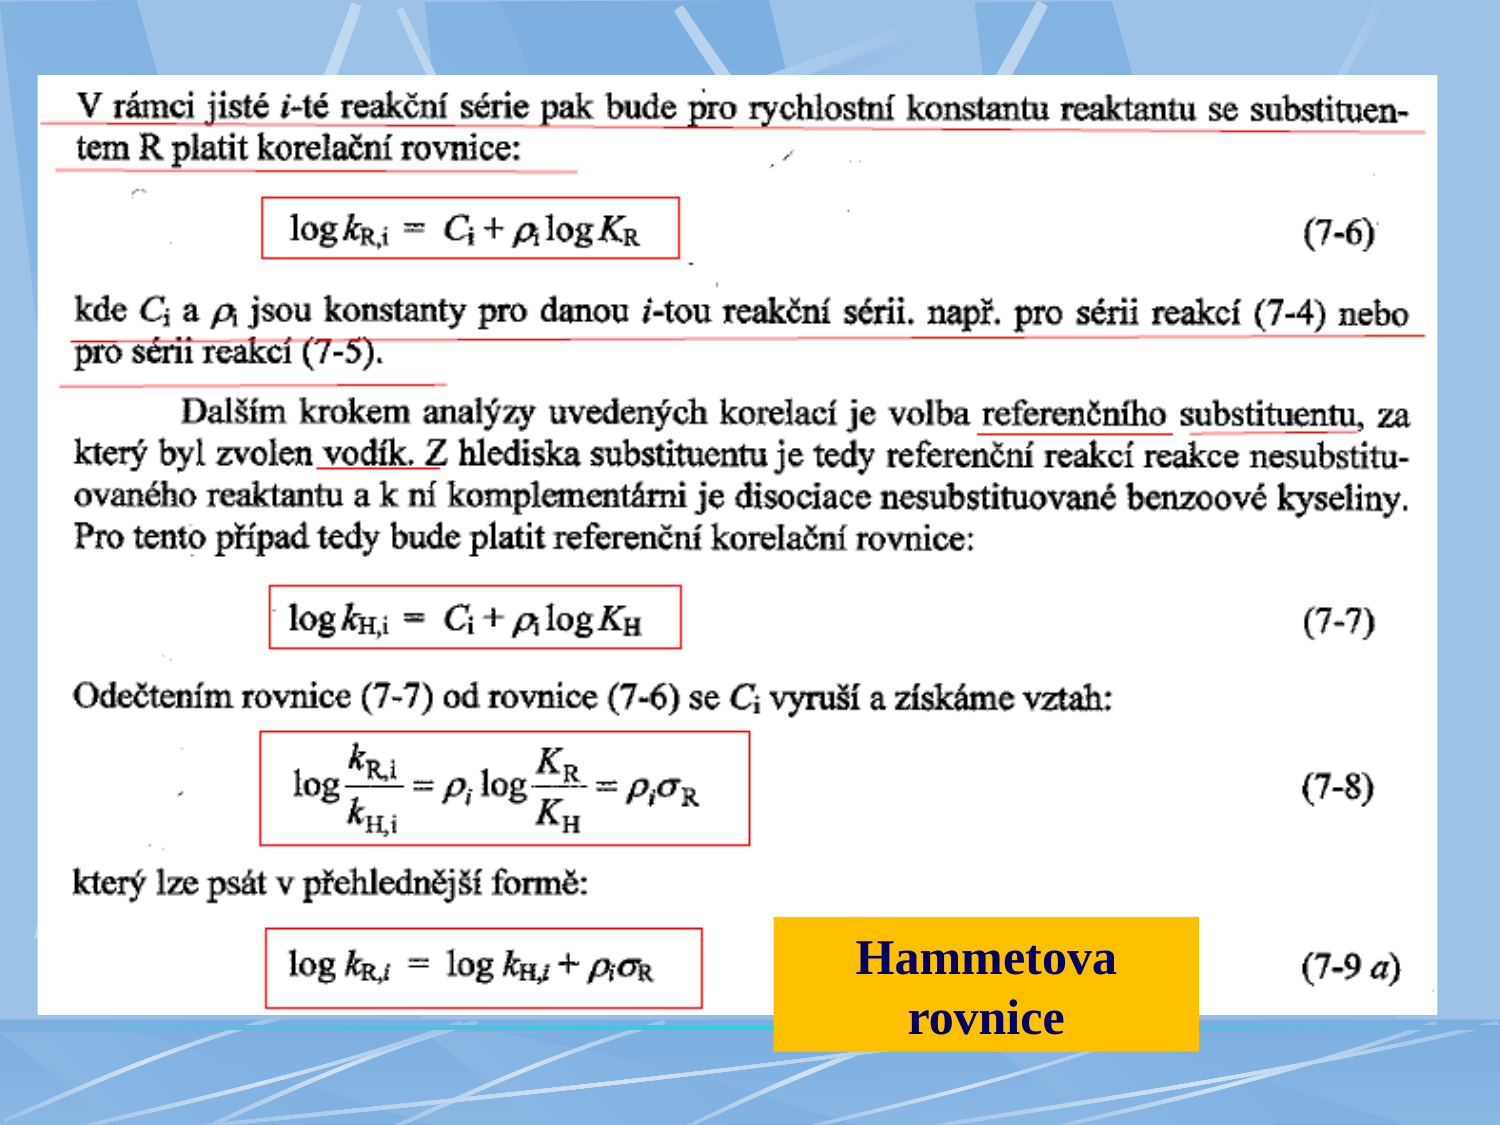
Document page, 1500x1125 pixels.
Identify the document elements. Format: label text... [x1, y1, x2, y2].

text_box Hammetova rovnice [773, 1022, 1199, 1052]
picture [37, 74, 1438, 1016]
